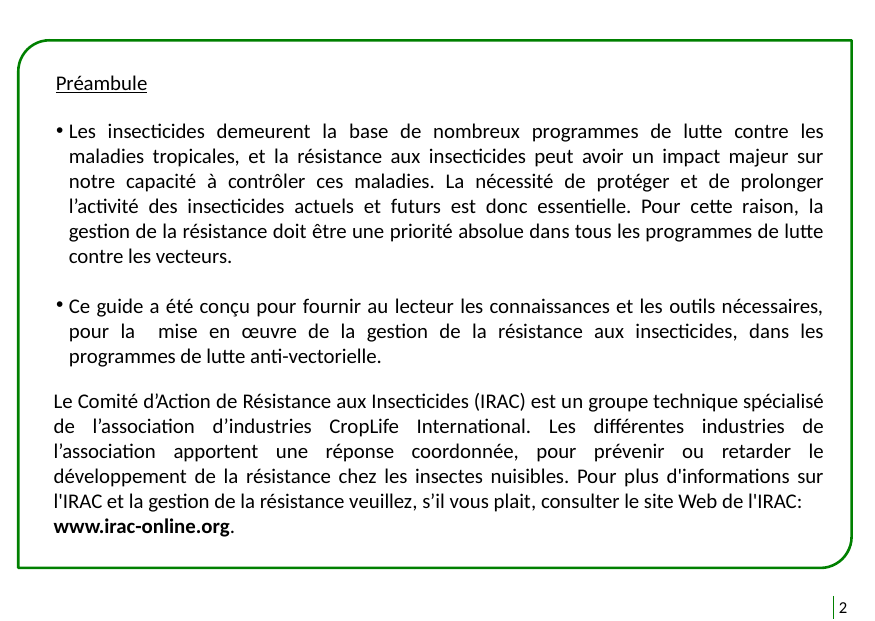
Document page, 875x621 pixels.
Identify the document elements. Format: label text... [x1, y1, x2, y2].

text_box [51, 430, 792, 520]
text_box Préambule [40, 61, 177, 102]
text_box 2 [824, 589, 863, 621]
text_box Les insecticides demeurent la base de nombreux programmes de lutte contre les maladies tropicales, et la résistance aux insecticides peut avoir un impact majeur sur notre capacité à contrôler ces maladies. La nécessité de protéger et de prolonger l’activité des insecticides actuels et futurs est donc essentielle. Pour cette raison, la gestion de la résistance doit être une priorité absolue dans tous les programmes de lutte contre les vecteurs. Ce guide a été conçu pour fournir au lecteur les connaissances et les outils nécessaires, pour la mise en œuvre de la gestion de la résistance aux insecticides, dans les programmes de lutte anti-vectorielle. [11, 110, 839, 400]
text_box [16, 38, 854, 571]
